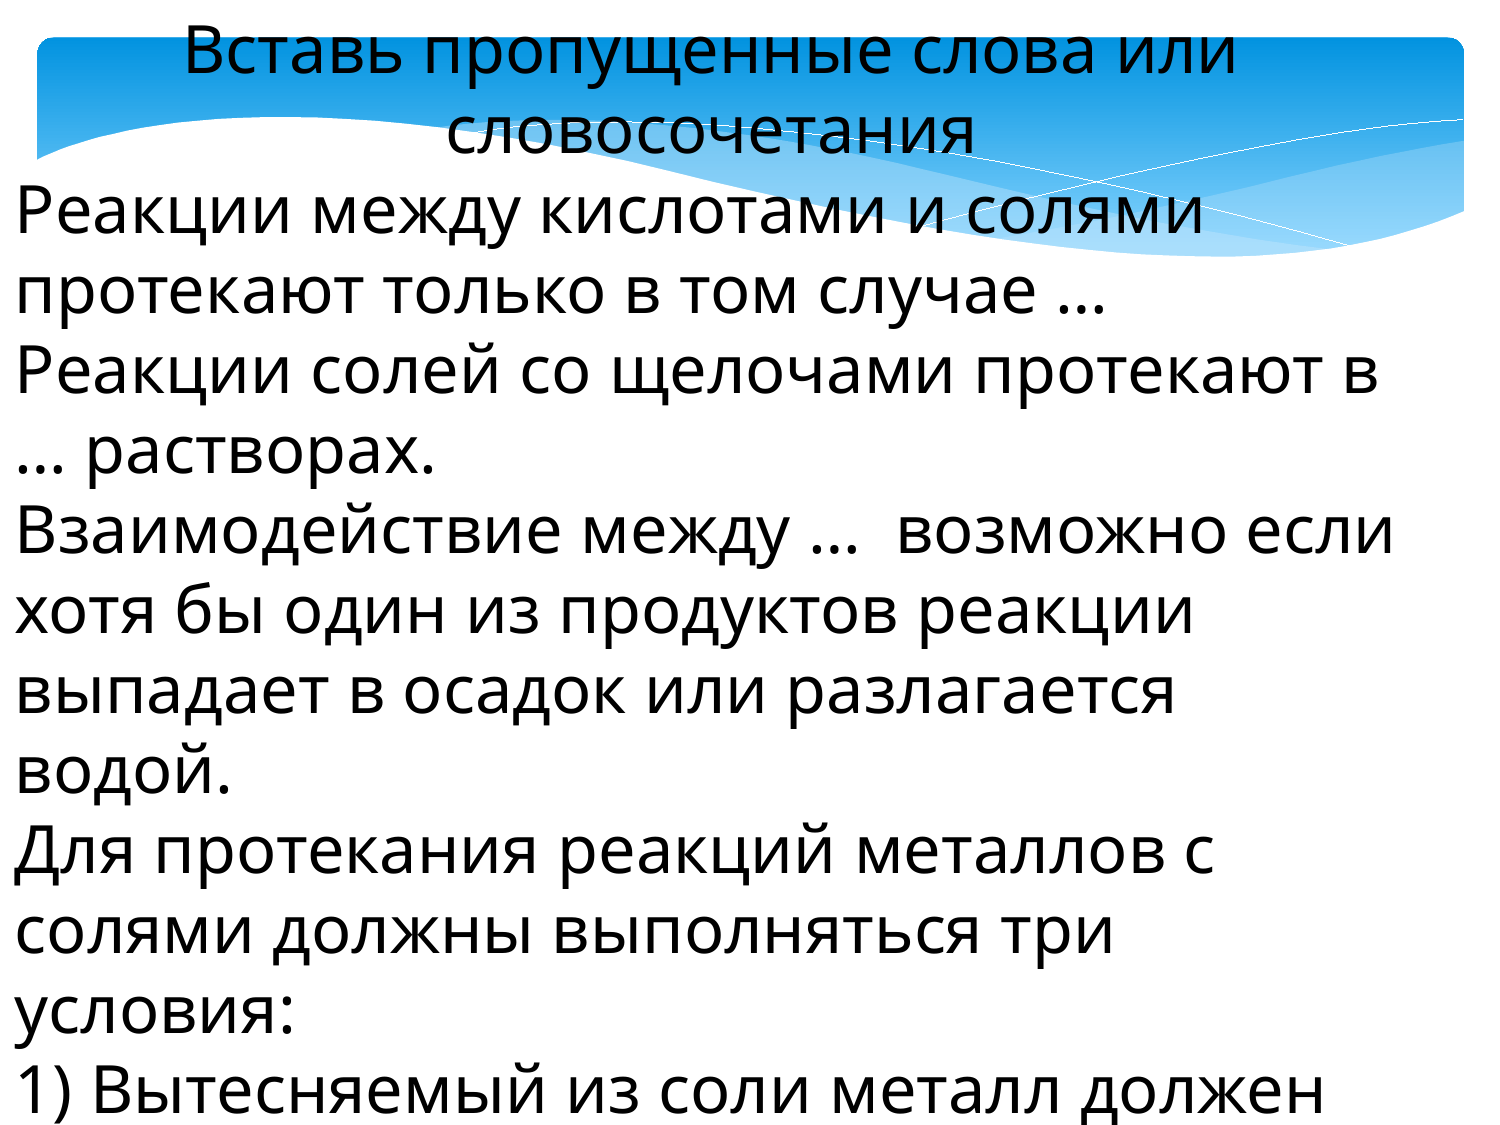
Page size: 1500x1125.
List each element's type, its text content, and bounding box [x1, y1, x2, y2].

text_box Вставь пропущенные слова или словосочетания Реакции между кислотами и солями протекают только в том случае … Реакции солей со щелочами протекают в … растворах. Взаимодействие между … возможно если хотя бы один из продуктов реакции выпадает в осадок или разлагается водой. Для протекания реакций металлов с солями должны выполняться три условия: 1) Вытесняемый из соли металл должен располагаться в ряду активности … металла- реагента. 2) Обе соли- и реагирующая и продукт реакции- должны быть …. 3) Металлы- реагенты не должны взаимодействовать с ... [0, 0, 1424, 1125]
